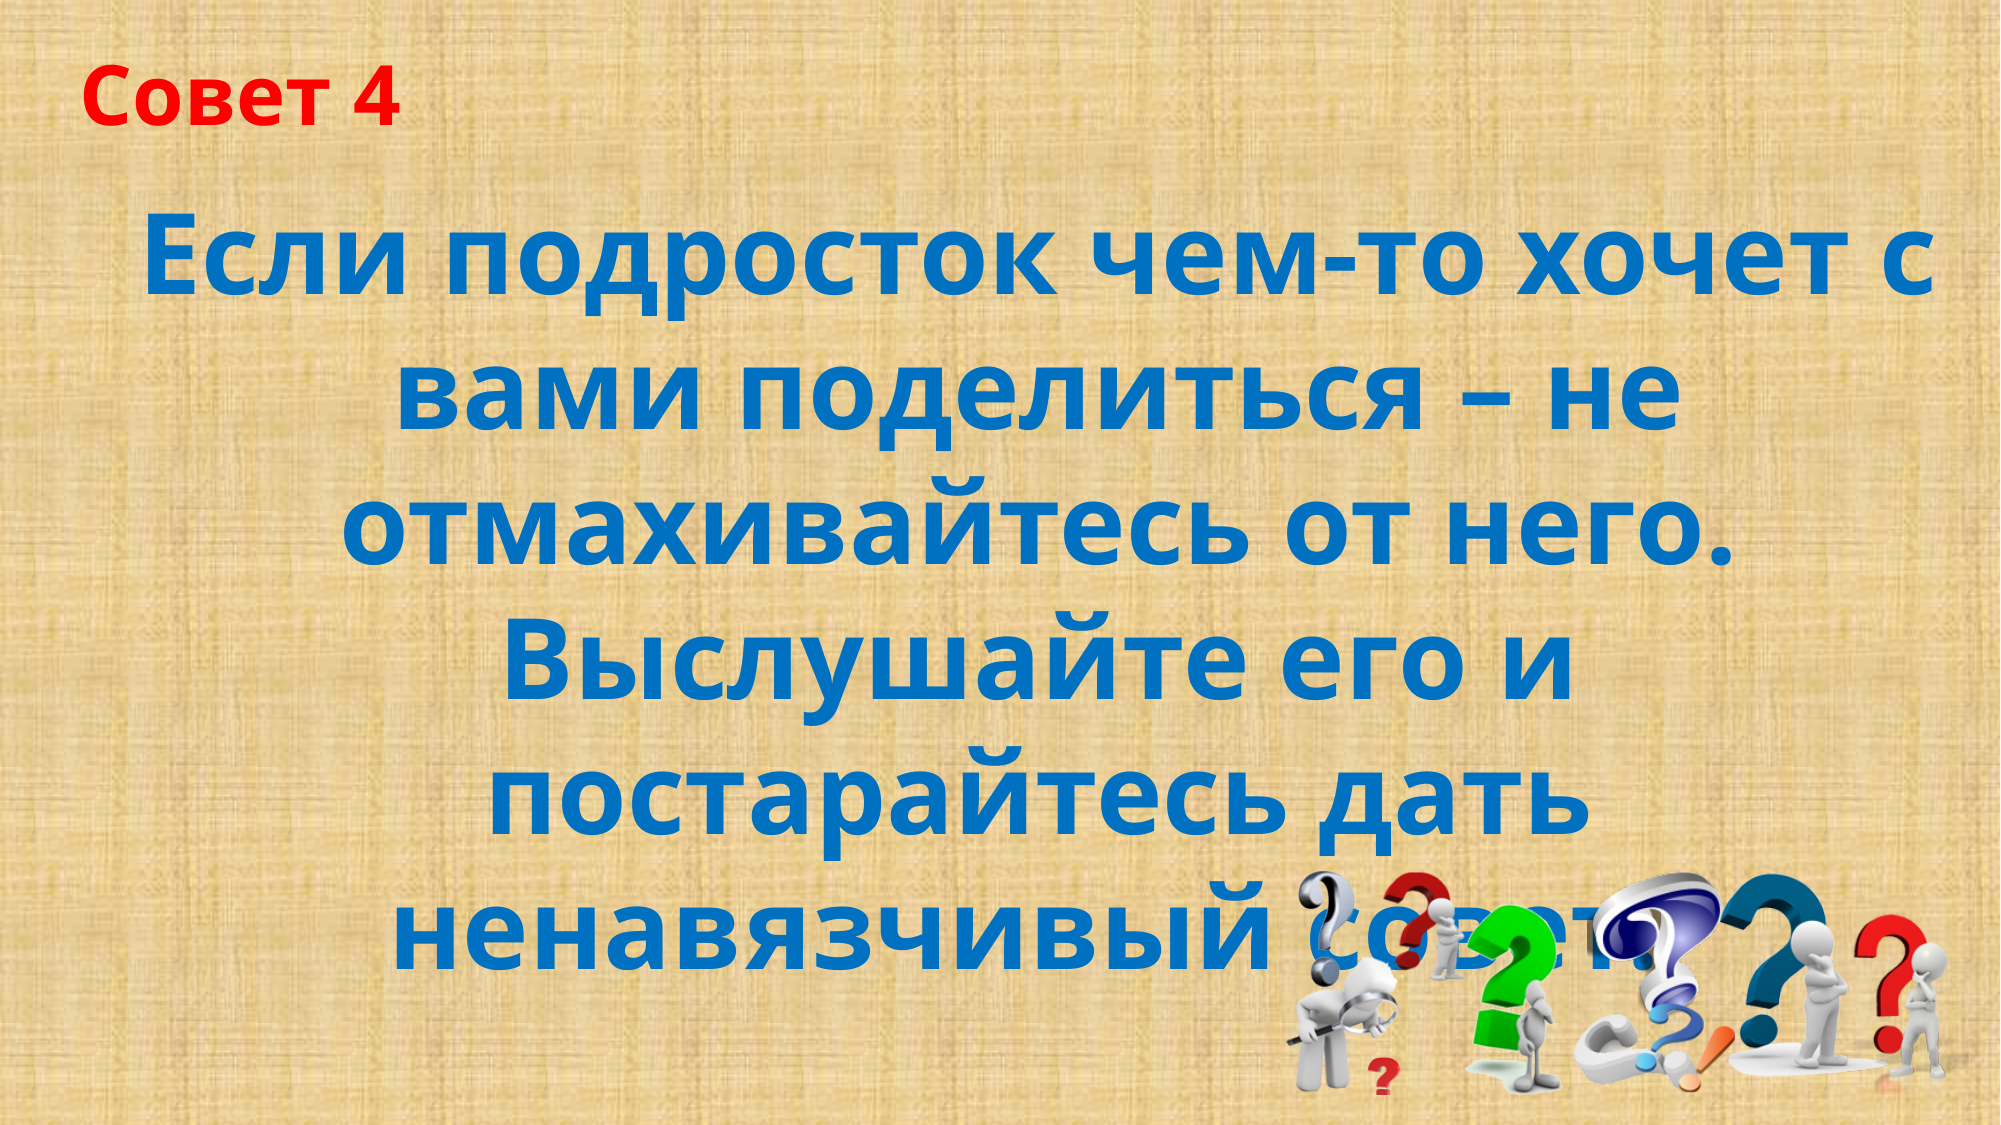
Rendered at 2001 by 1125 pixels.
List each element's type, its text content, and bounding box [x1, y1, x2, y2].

text_box Если подросток чем-то хочет с вами поделиться – не отмахивайтесь от него. Выслушайте его и постарайтесь дать ненавязчивый совет. [77, 174, 2000, 1000]
picture [0, 0, 2001, 1125]
list Совет 4 [64, 34, 1868, 239]
